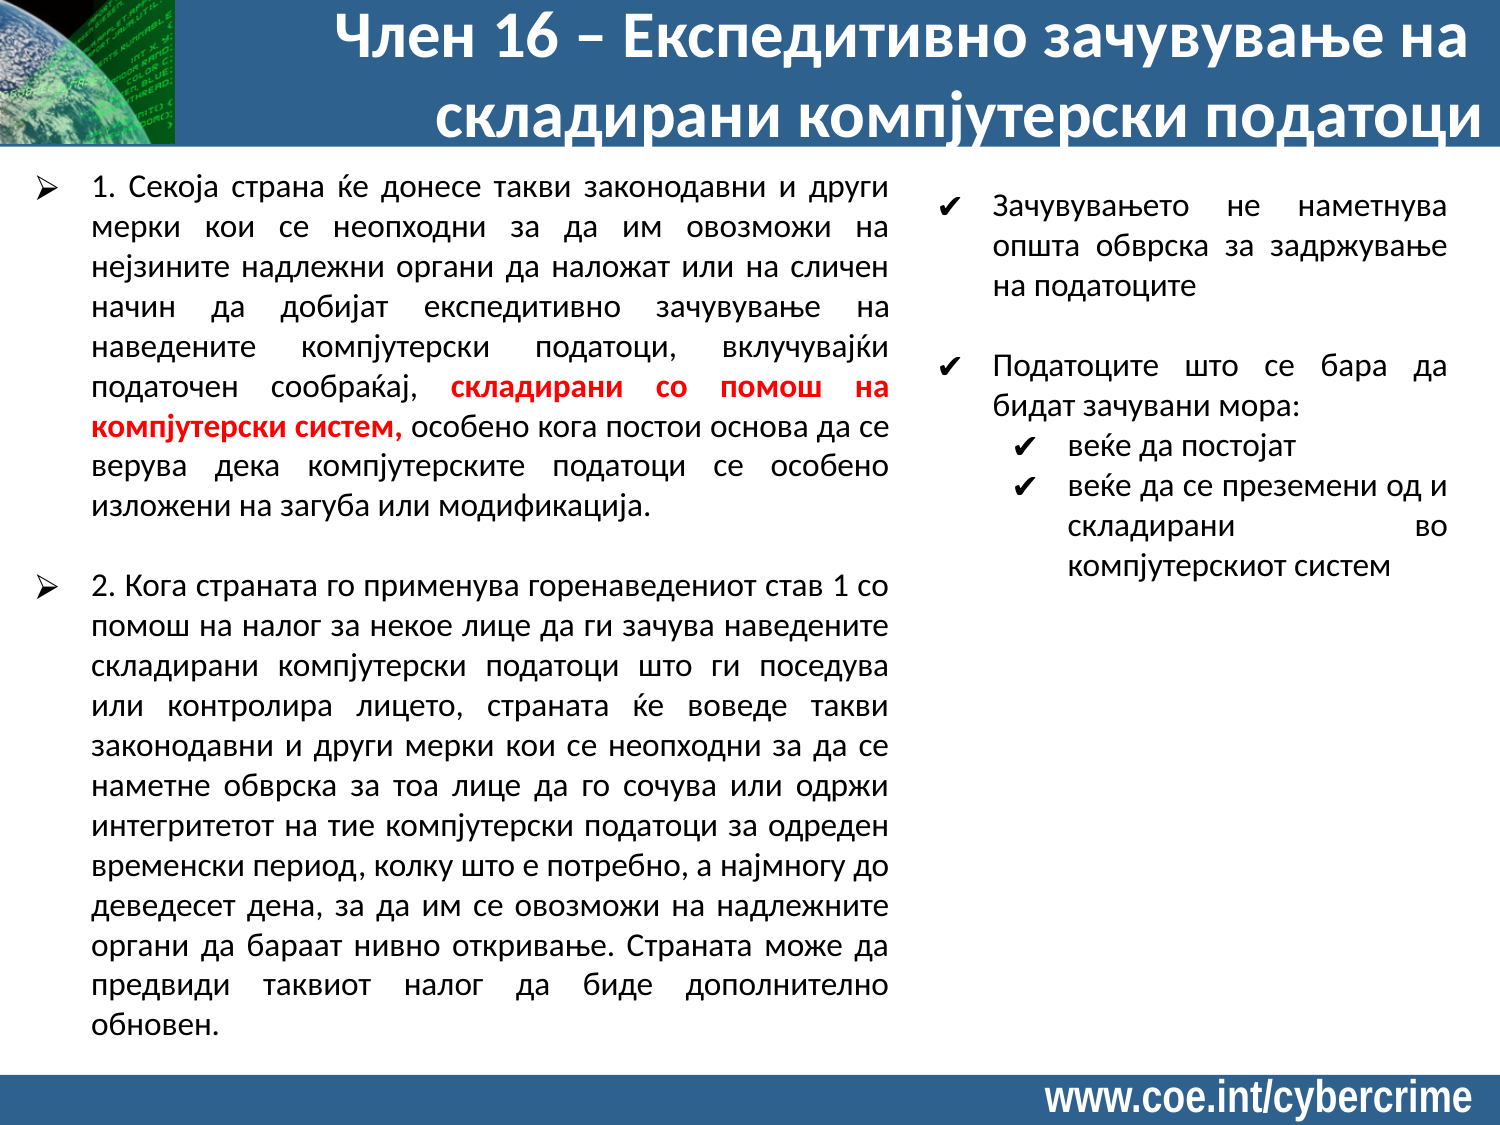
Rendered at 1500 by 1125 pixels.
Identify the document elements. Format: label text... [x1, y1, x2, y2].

picture [0, 0, 175, 144]
text_box [0, 1073, 1030, 1125]
text_box Зачувувањето не наметнува општа обврска за задржување на податоците Податоците што се бара да бидат зачувани мора: веќе да постојат веќе да се преземени од и складирани во компјутерскиот систем [921, 176, 1464, 591]
text_box 1. Секоја страна ќе донесе такви законодавни и други мерки кои се неопходни за да им овозможи на нејзините надлежни органи да наложат или на сличен начин да добијат експедитивно зачувување на наведените компјутерски податоци, вклучувајќи податочен сообраќај, складирани со помош на компјутерски систем, особено кога постои основа да се верува дека компјутерските податоци се особено изложени на загуба или модификација. 2. Кога страната го применува горенаведениот став 1 со помош на налог за некое лице да ги зачува наведените складирани компјутерски податоци што ги поседува или контролира лицето, страната ќе воведе такви законодавни и други мерки кои се неопходни за да се наметне обврска за тоа лице да го сочува или одржи интегритетот на тие компјутерски податоци за одреден временски период, колку што е потребно, а најмногу до деведесет дена, за да им се овозможи на надлежните органи да бараат нивно откривање. Страната може да предвиди таквиот налог да биде дополнително обновен. [19, 156, 906, 1050]
text_box www.coe.int/cybercrime [1030, 1059, 1500, 1125]
text_box Член 16 – Експедитивно зачувување на складирани компјутерски податоци [177, 0, 1500, 149]
